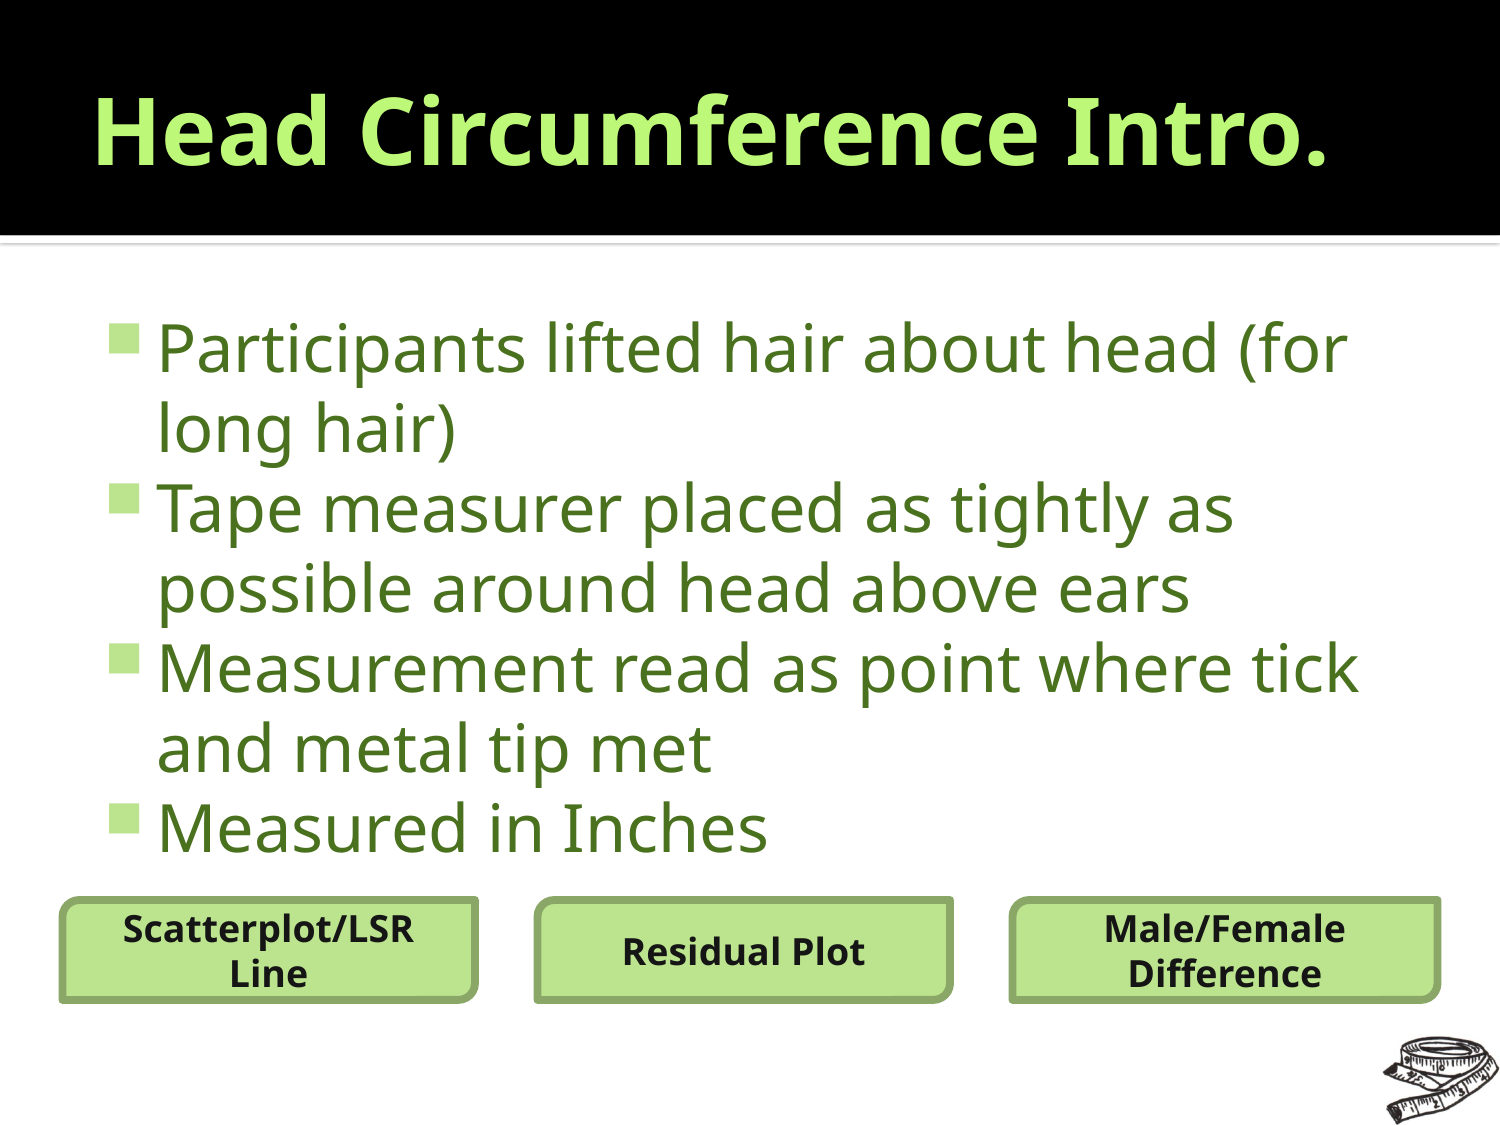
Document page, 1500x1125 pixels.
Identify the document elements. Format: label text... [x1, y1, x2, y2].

text_box Residual Plot [533, 896, 954, 1004]
text_box Male/Female Difference [1008, 896, 1442, 1004]
title Head Circumference Intro. [75, 25, 1425, 231]
picture [1380, 1034, 1500, 1125]
list Participants lifted hair about head (for long hair) Tape measurer placed as tightly as possible around head above ears Measurement read as point where tick and metal tip met Measured in Inches [75, 291, 1425, 1050]
text_box Scatterplot/LSR Line [58, 896, 479, 1004]
